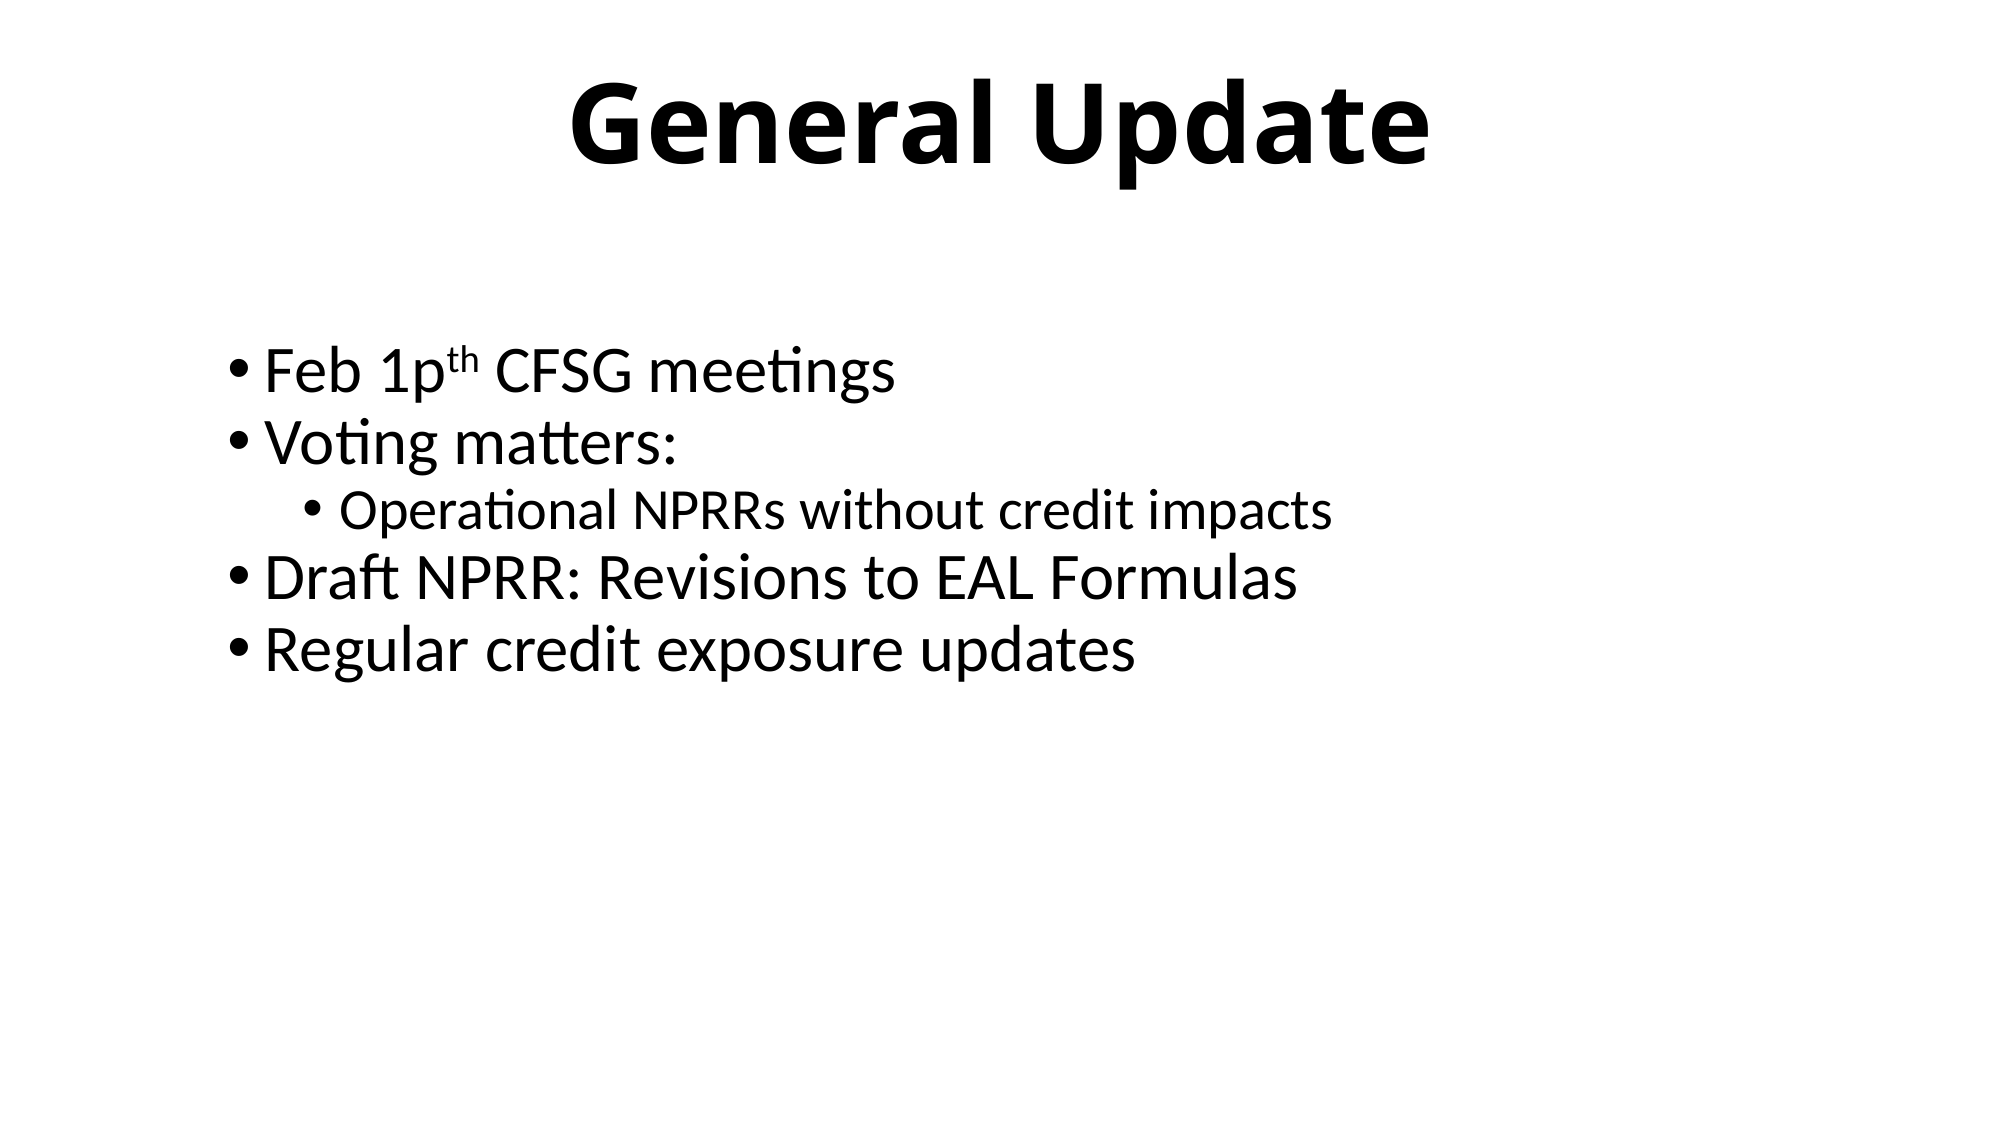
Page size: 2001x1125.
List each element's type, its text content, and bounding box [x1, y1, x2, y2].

title General Update [137, 59, 1863, 278]
list Feb 1pth CFSG meetings Voting matters: Operational NPRRs without credit impacts Draft NPRR: Revisions to EAL Formulas Regular credit exposure updates [137, 327, 1863, 937]
